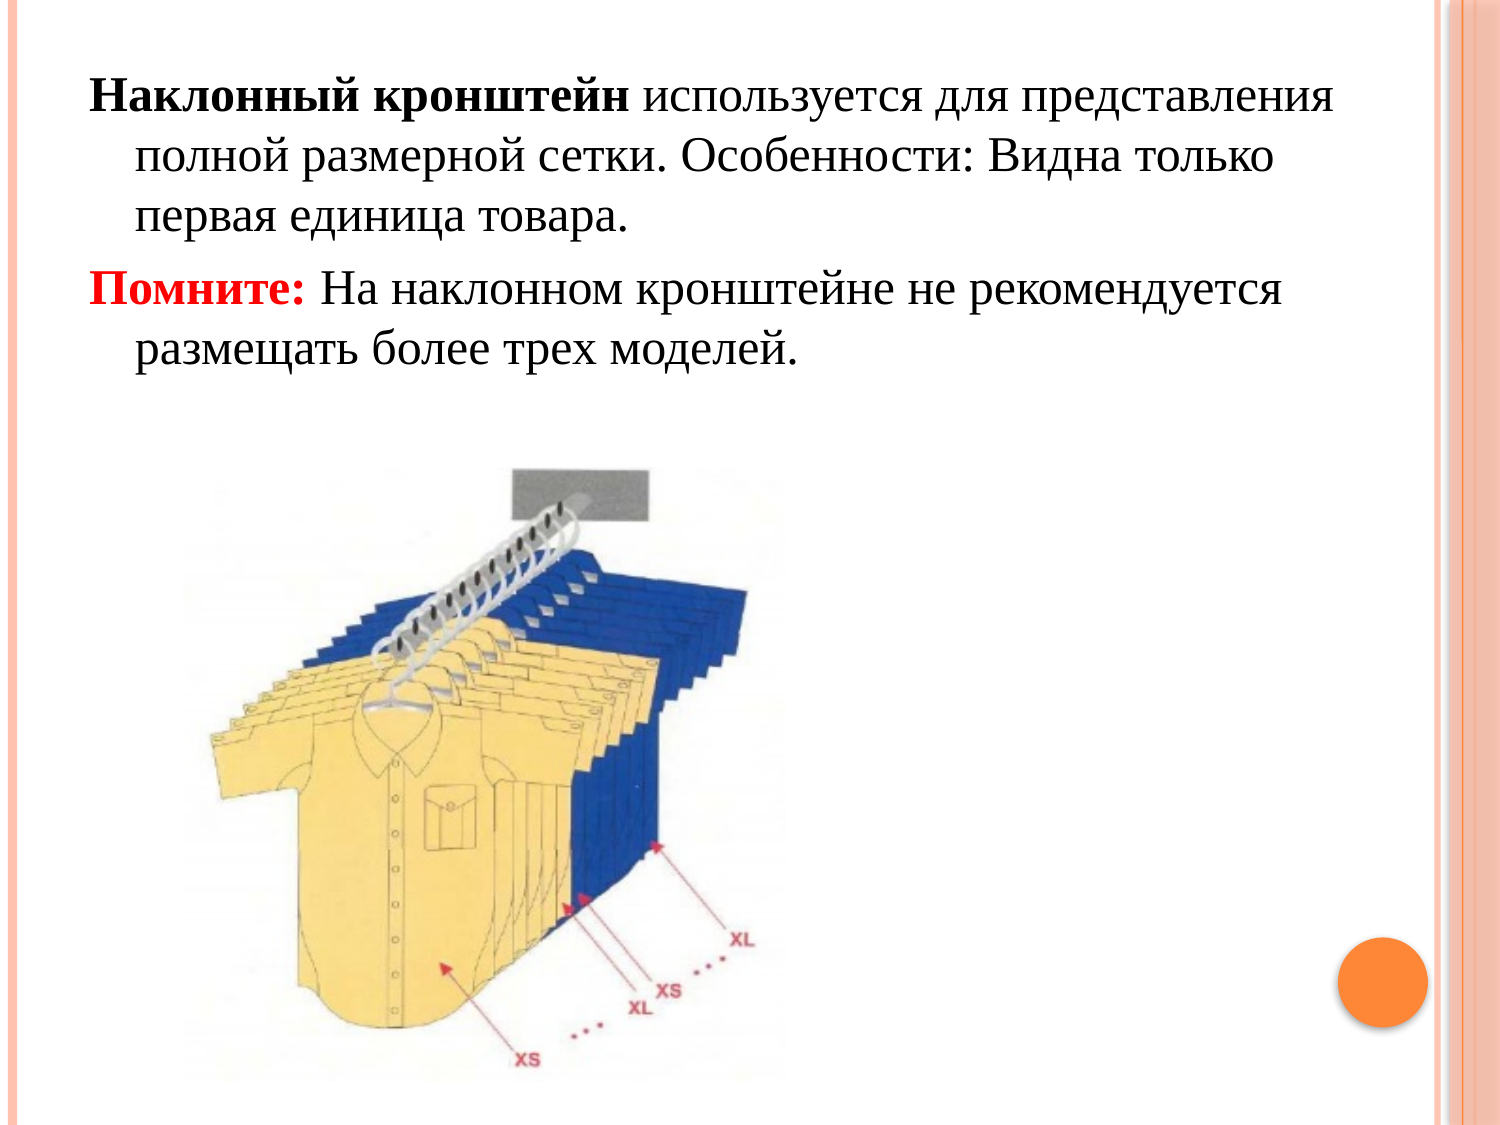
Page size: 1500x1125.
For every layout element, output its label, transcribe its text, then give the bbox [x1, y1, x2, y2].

picture [182, 467, 786, 1082]
list Наклонный кронштейн используется для представления полной размерной сетки. Особенности: Видна только первая единица товара. Помните: На наклонном кронштейне не рекомендуется размещать более трех моделей. [75, 54, 1365, 1062]
